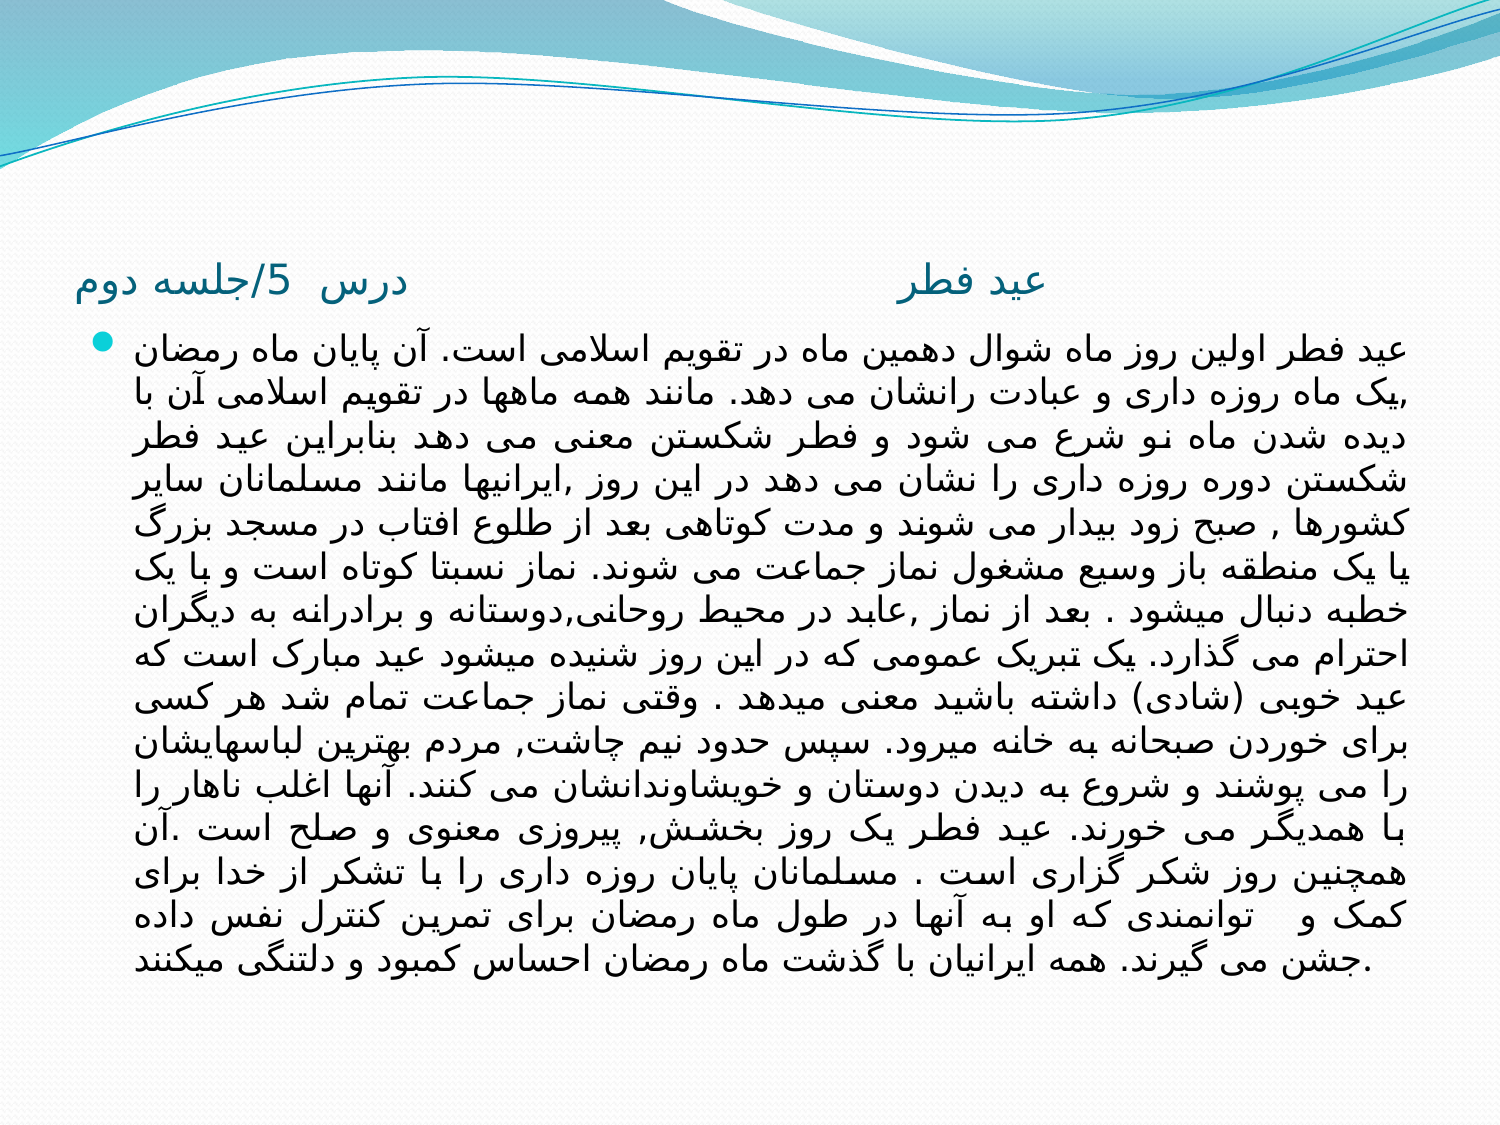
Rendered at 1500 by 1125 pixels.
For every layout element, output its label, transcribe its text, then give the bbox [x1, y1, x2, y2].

list عید فطر اولین روز ماه شوال دهمین ماه در تقویم اسلامی است. آن پایان ماه رمضان ,یک ماه روزه داری و عبادت رانشان می دهد. مانند همه ماهها در تقویم اسلامی آن با دیده شدن ماه نو شرع می شود و فطر شکستن معنی می دهد بنابراین عید فطر شکستن دوره روزه داری را نشان می دهد در این روز ,ایرانیها مانند مسلمانان سایر کشورها , صبح زود بیدار می شوند و مدت کوتاهی بعد از طلوع افتاب در مسجد بزرگ یا یک منطقه باز وسیع مشغول نماز جماعت می شوند. نماز نسبتا کوتاه است و با یک خطبه دنبال میشود . بعد از نماز ,عابد در محیط روحانی,دوستانه و برادرانه به دیگران احترام می گذارد. یک تبریک عمومی که در این روز شنیده میشود عید مبارک است که عید خوبی (شادی) داشته باشید معنی میدهد . وقتی نماز جماعت تمام شد هر کسی برای خوردن صبحانه به خانه میرود. سپس حدود نیم چاشت, مردم بهترین لباسهایشان را می پوشند و شروع به دیدن دوستان و خویشاوندانشان می کنند. آنها اغلب ناهار را با همدیگر می خورند. عید فطر یک روز بخشش, پیروزی معنوی و صلح است .آن همچنین روز شکر گزاری است . مسلمانان پایان روزه داری را با تشکر از خدا برای کمک و توانمندی که او به آنها در طول ماه رمضان برای تمرین کنترل نفس داده جشن می گیرند. همه ایرانیان با گذشت ماه رمضان احساس کمبود و دلتنگی میکنند. [75, 317, 1425, 1038]
title عید فطر درس 5/جلسه دوم [75, 115, 1425, 303]
